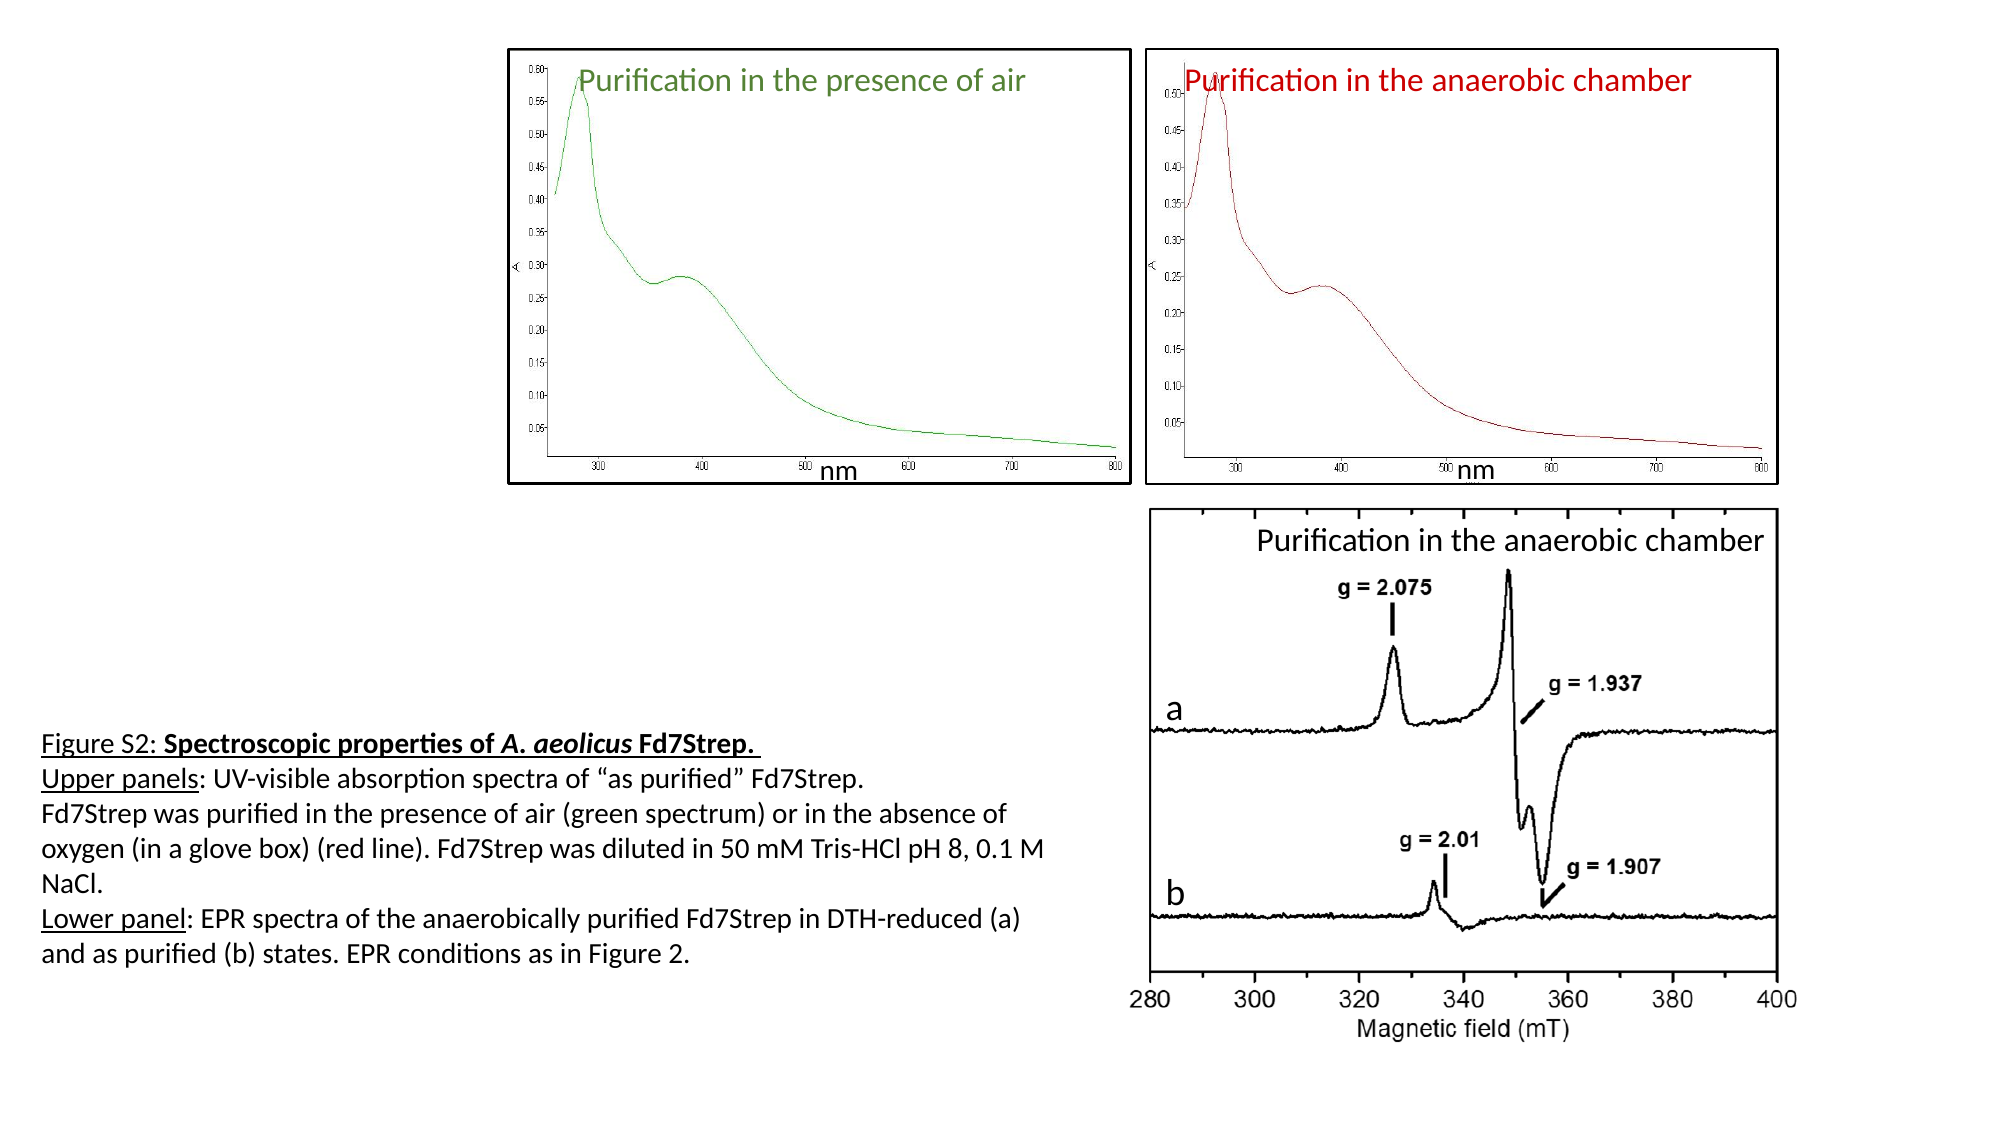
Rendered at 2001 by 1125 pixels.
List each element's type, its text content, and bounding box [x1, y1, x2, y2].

text_box Figure S2: Spectroscopic properties of A. aeolicus Fd7Strep. Upper panels: UV-visible absorption spectra of “as purified” Fd7Strep. Fd7Strep was purified in the presence of air (green spectrum) or in the absence of oxygen (in a glove box) (red line). Fd7Strep was diluted in 50 mM Tris-HCl pH 8, 0.1 M NaCl. Lower panel: EPR spectra of the anaerobically purified Fd7Strep in DTH-reduced (a) and as purified (b) states. EPR conditions as in Figure 2. [26, 717, 509, 977]
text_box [509, 50, 1810, 1082]
